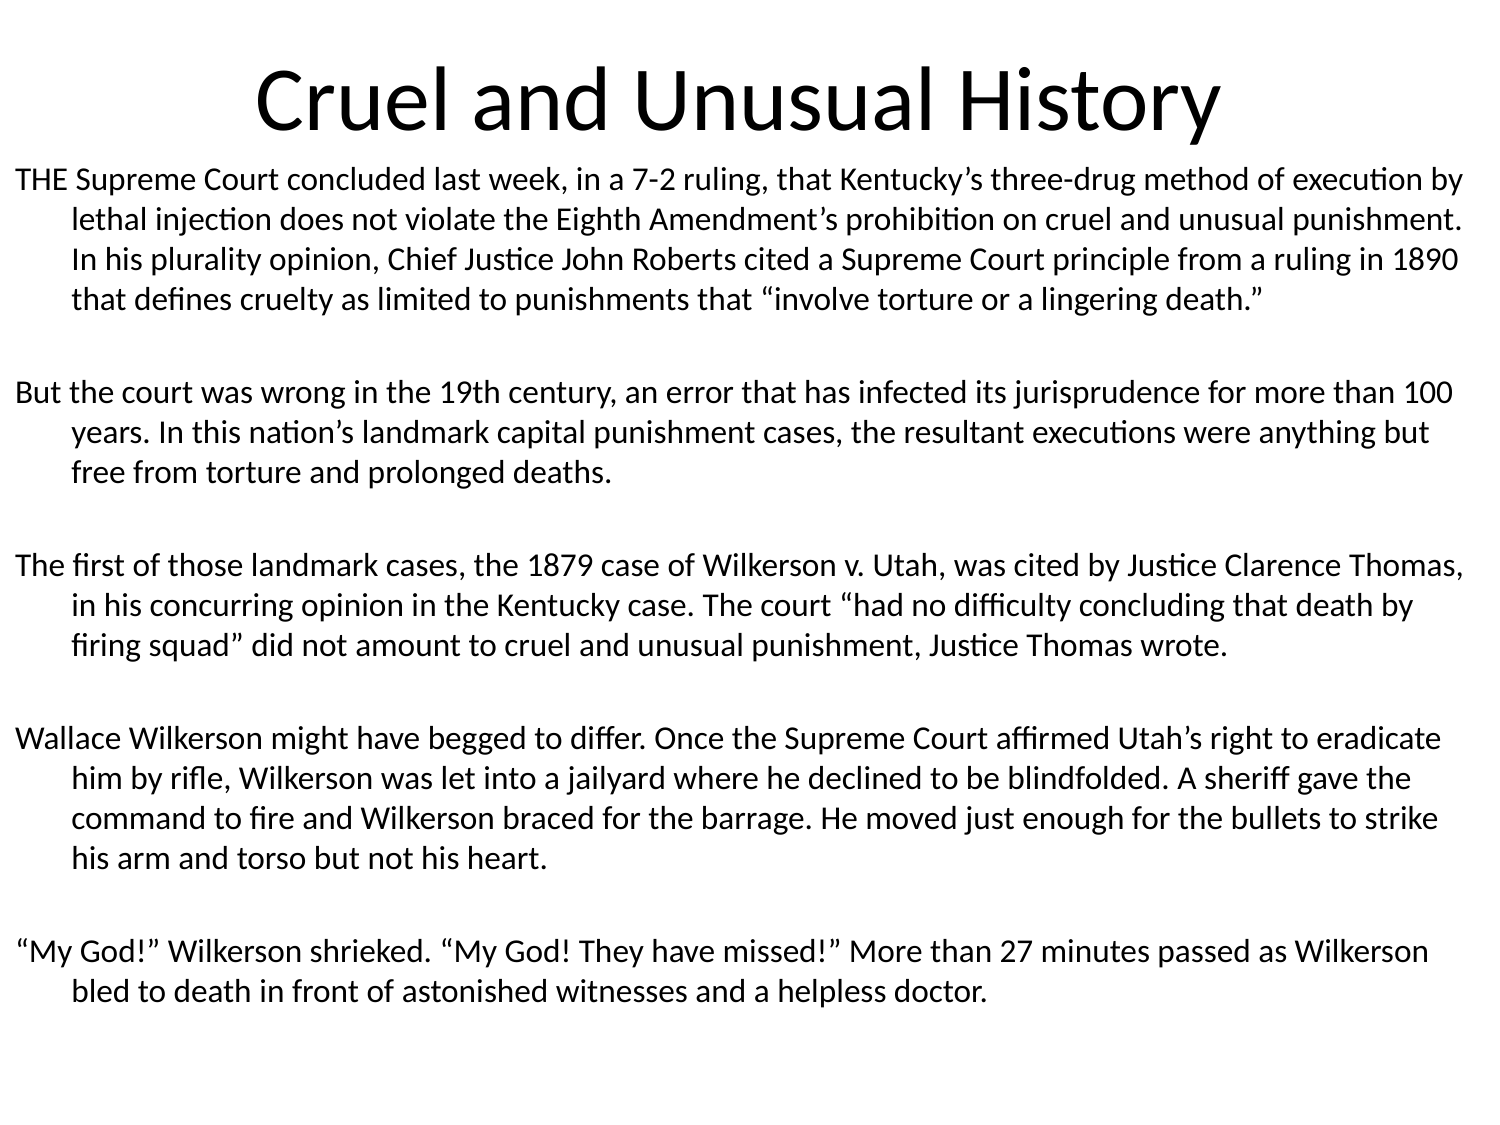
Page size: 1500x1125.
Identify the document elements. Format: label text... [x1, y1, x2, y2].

list THE Supreme Court concluded last week, in a 7-2 ruling, that Kentucky’s three-drug method of execution by lethal injection does not violate the Eighth Amendment’s prohibition on cruel and unusual punishment. In his plurality opinion, Chief Justice John Roberts cited a Supreme Court principle from a ruling in 1890 that defines cruelty as limited to punishments that “involve torture or a lingering death.” But the court was wrong in the 19th century, an error that has infected its jurisprudence for more than 100 years. In this nation’s landmark capital punishment cases, the resultant executions were anything but free from torture and prolonged deaths. The first of those landmark cases, the 1879 case of Wilkerson v. Utah, was cited by Justice Clarence Thomas, in his concurring opinion in the Kentucky case. The court “had no difficulty concluding that death by firing squad” did not amount to cruel and unusual punishment, Justice Thomas wrote. Wallace Wilkerson might have begged to differ. Once the Supreme Court affirmed Utah’s right to eradicate him by rifle, Wilkerson was let into a jailyard where he declined to be blindfolded. A sheriff gave the command to fire and Wilkerson braced for the barrage. He moved just enough for the bullets to strike his arm and torso but not his heart. “My God!” Wilkerson shrieked. “My God! They have missed!” More than 27 minutes passed as Wilkerson bled to death in front of astonished witnesses and a helpless doctor. [0, 149, 1500, 1075]
title Cruel and Unusual History [75, 0, 1425, 149]
